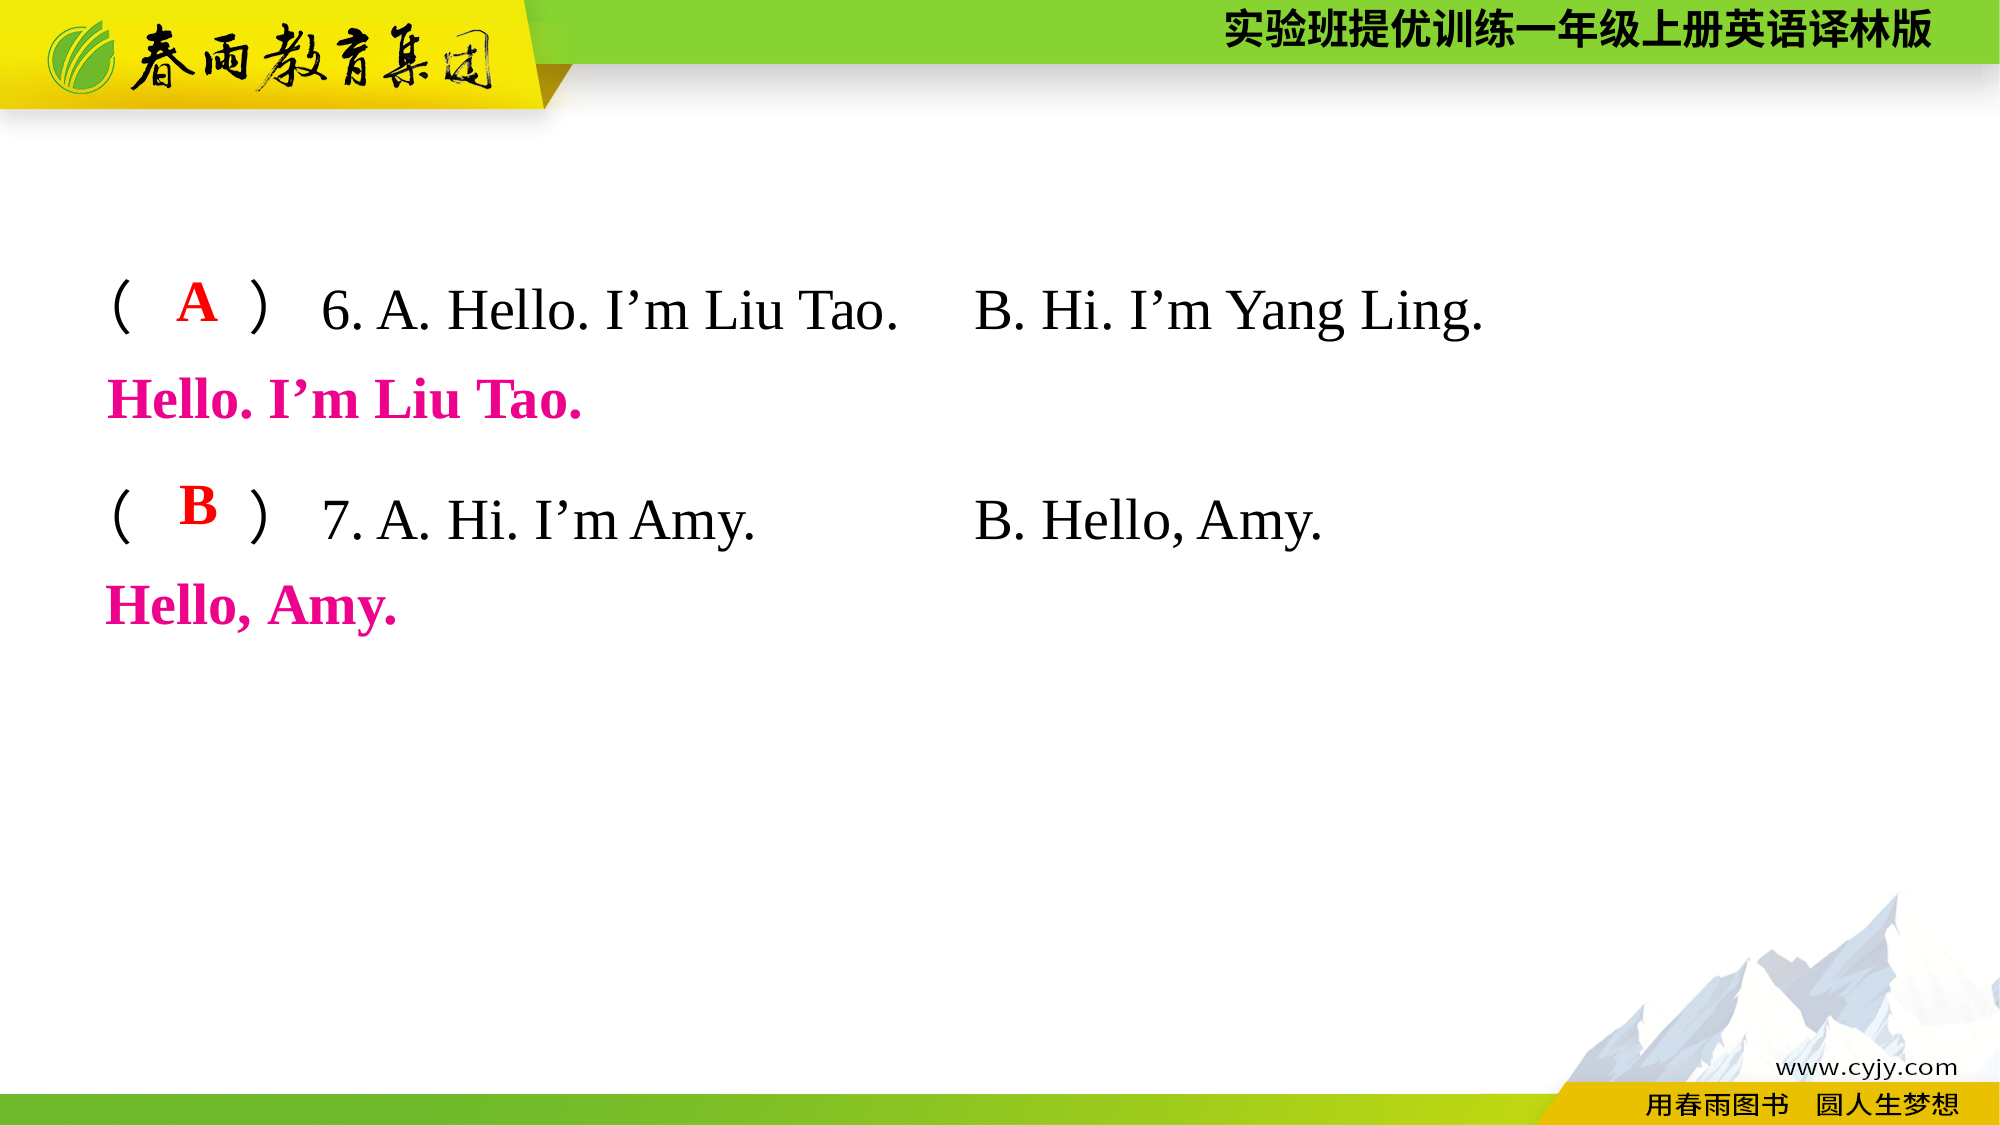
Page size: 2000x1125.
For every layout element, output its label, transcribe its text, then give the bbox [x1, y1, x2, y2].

list （ ）6. A. Hello. I’m Liu Tao. B. Hi. I’m Yang Ling. （ ）7. A. Hi. I’m Amy. B. Hello, Amy. [59, 229, 1944, 563]
text_box A [161, 255, 234, 341]
text_box Hello. I’m Liu Tao. [92, 352, 598, 438]
text_box B [164, 458, 234, 544]
picture [0, 0, 2000, 1125]
text_box Hello, Amy. [90, 559, 413, 645]
